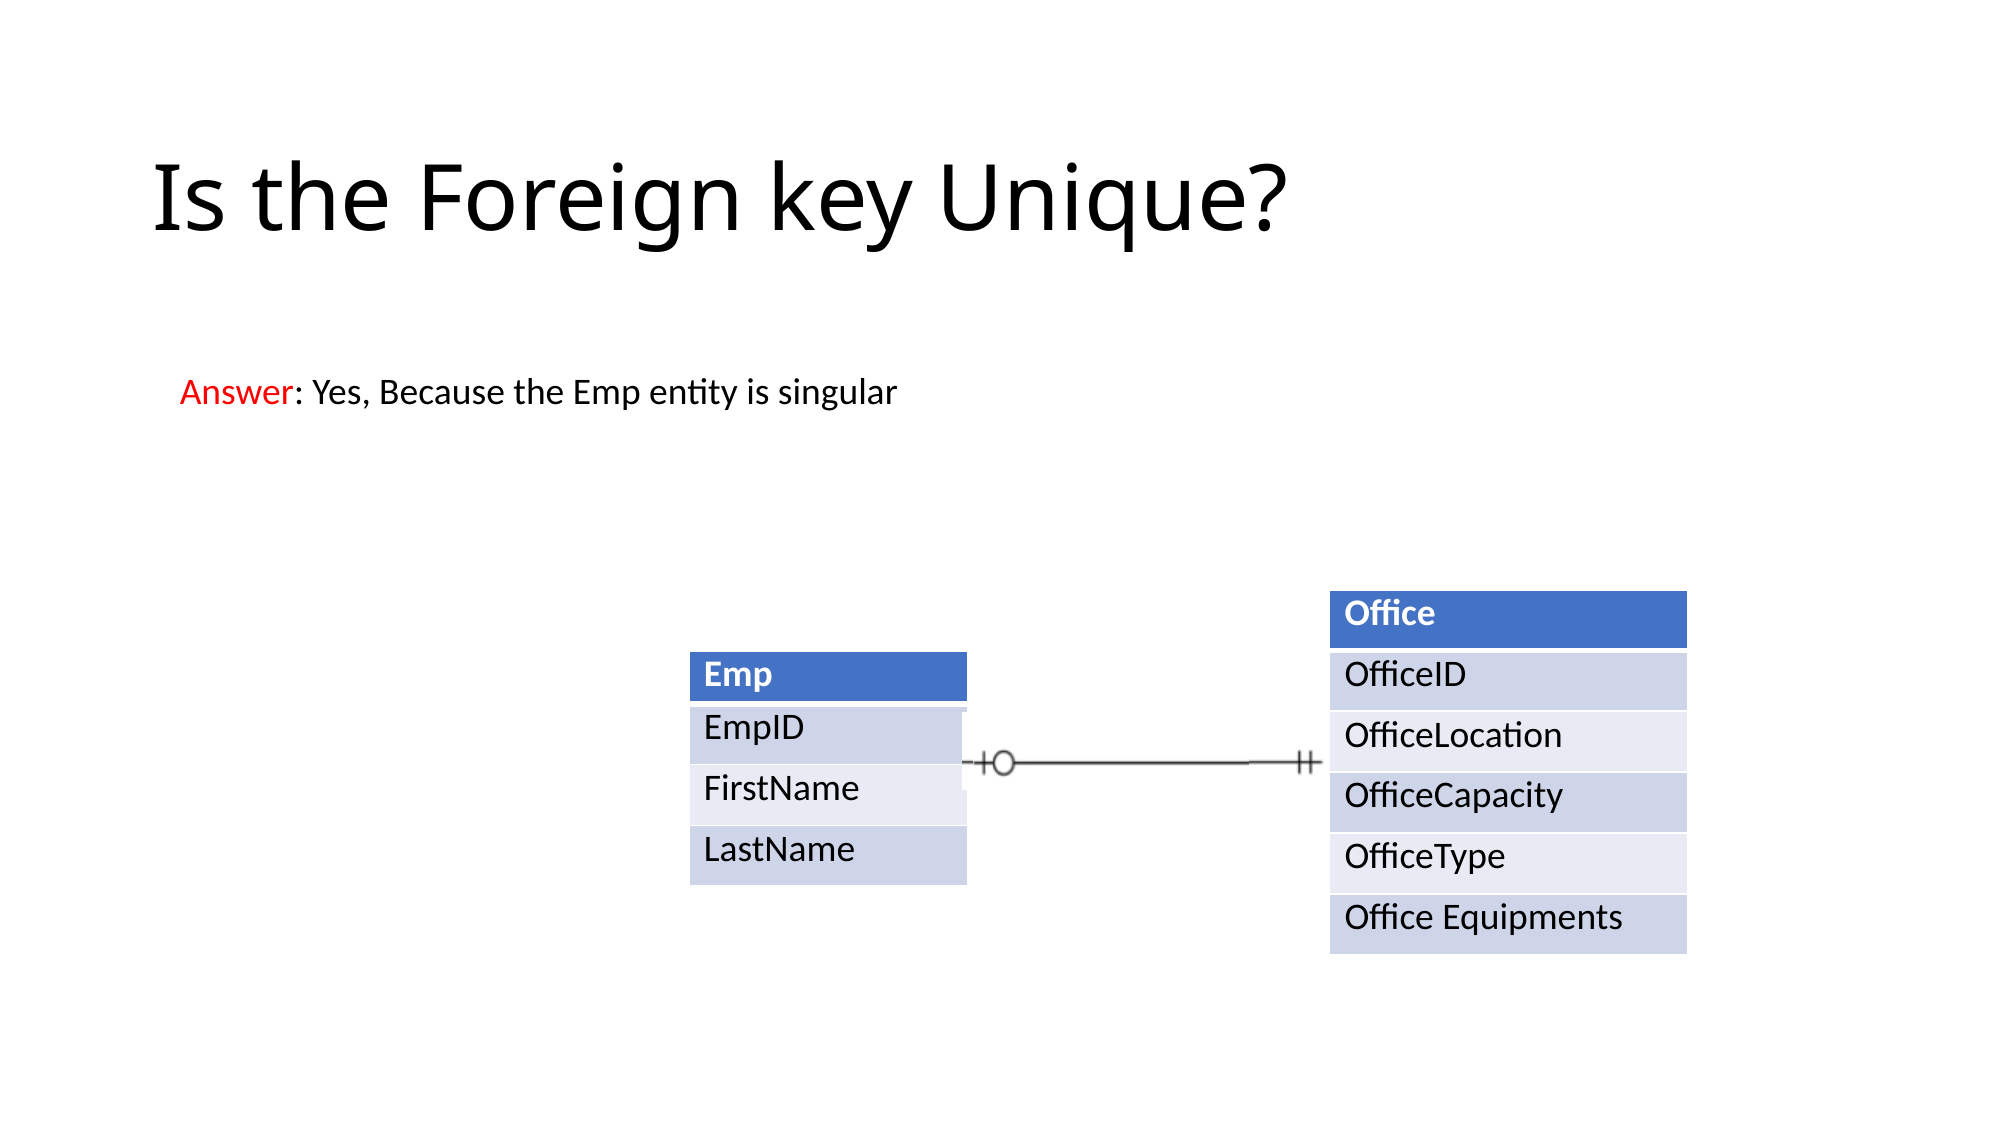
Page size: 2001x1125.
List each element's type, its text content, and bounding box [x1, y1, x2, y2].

table_cell OfficeLocation [1330, 712, 1687, 771]
table_cell FirstName [690, 765, 967, 825]
table_cell Office Equipments [1330, 895, 1687, 954]
table_cell OfficeCapacity [1330, 773, 1687, 832]
table_cell OfficeType [1330, 834, 1687, 893]
picture [962, 712, 1330, 790]
table_header Emp [690, 652, 967, 701]
table_header Office [1330, 591, 1687, 648]
table_cell LastName [690, 826, 967, 885]
table_cell OfficeID [1330, 653, 1687, 710]
title Is the Foreign key Unique? [137, 92, 1863, 310]
text_box Answer: Yes, Because the Emp entity is singular [165, 359, 1627, 420]
table_cell EmpID [690, 707, 967, 764]
